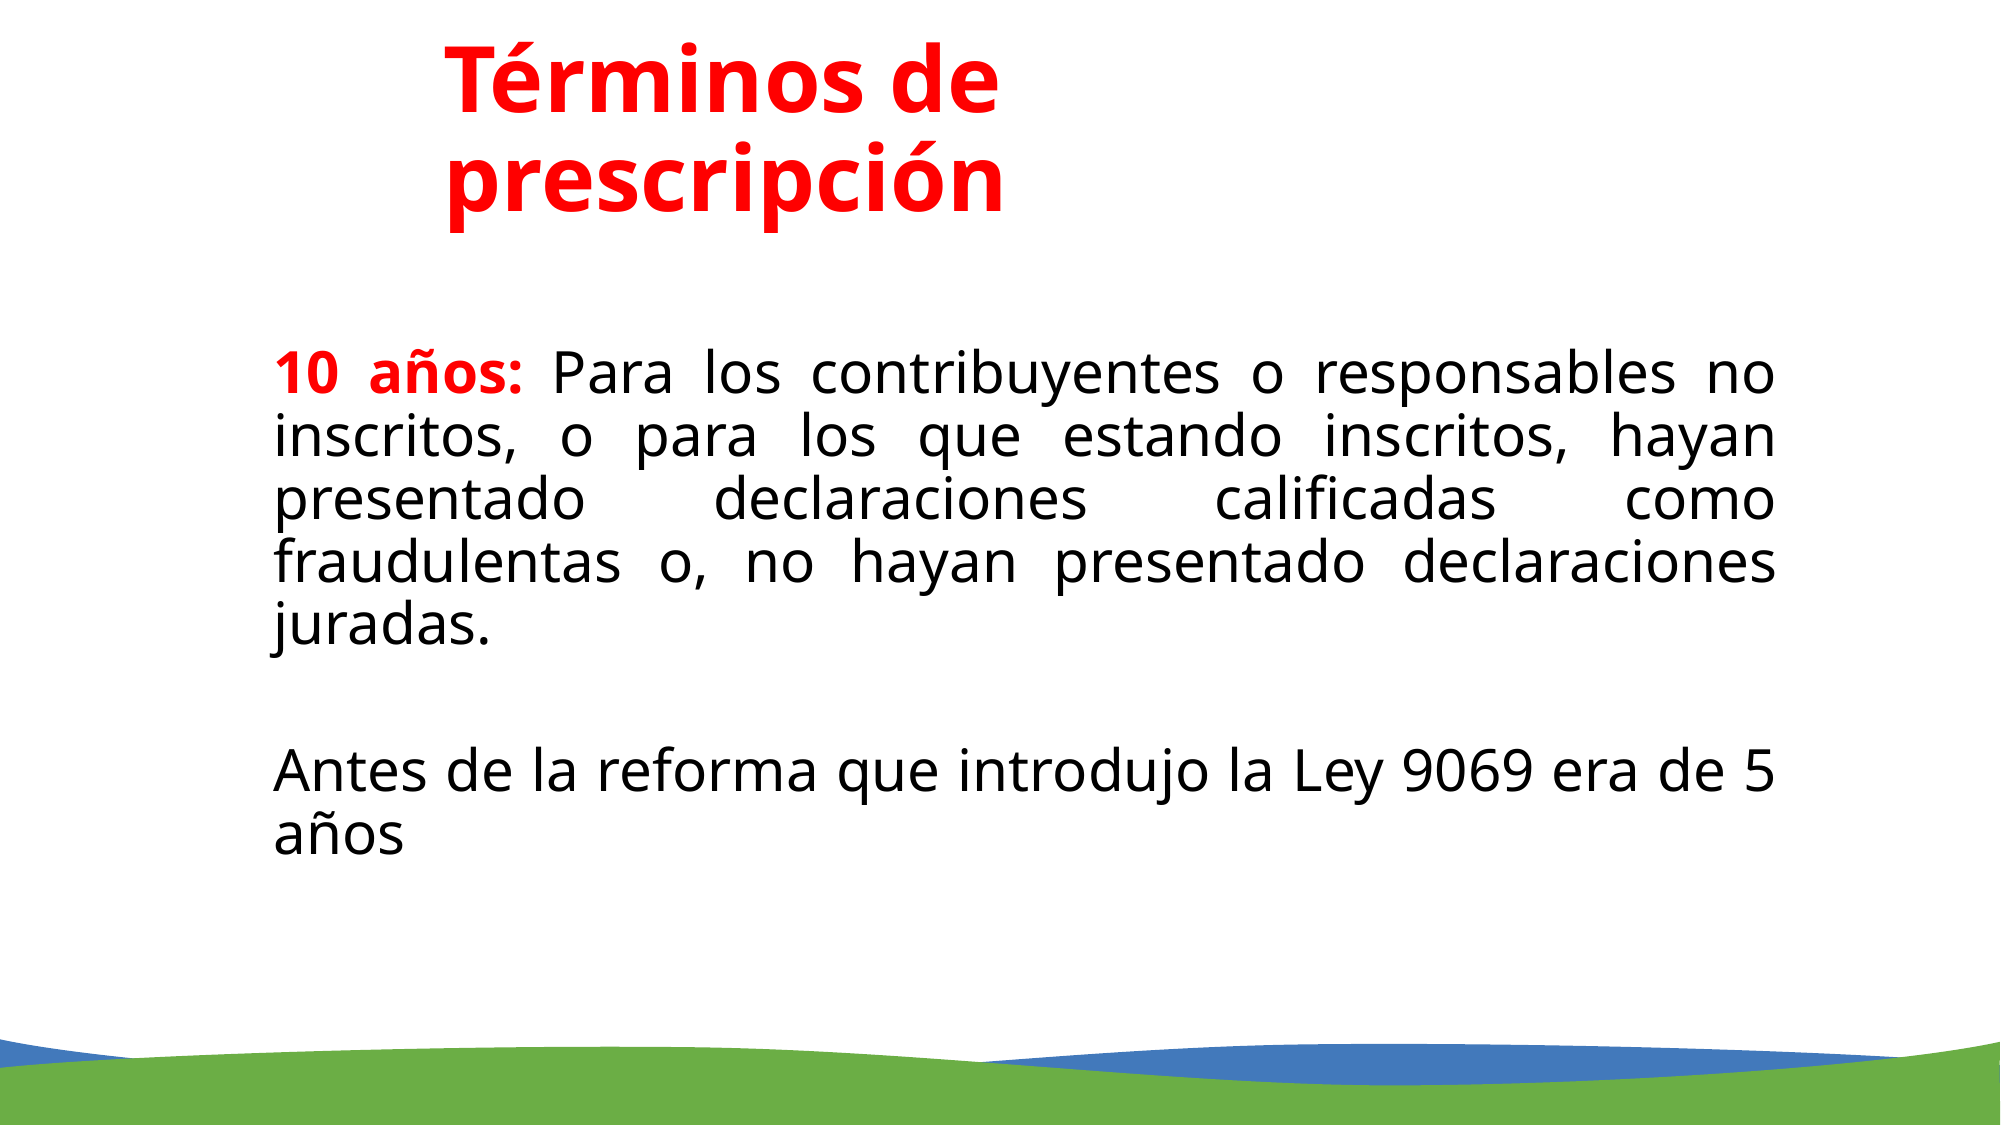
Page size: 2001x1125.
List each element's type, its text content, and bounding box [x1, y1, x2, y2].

text_box 10 años: Para los contribuyentes o responsables no inscritos, o para los que estando inscritos, hayan presentado declaraciones calificadas como fraudulentas o, no hayan presentado declaraciones juradas. Antes de la reforma que introdujo la Ley 9069 era de 5 años [183, 255, 1792, 981]
title Términos de prescripción [428, 59, 1550, 206]
